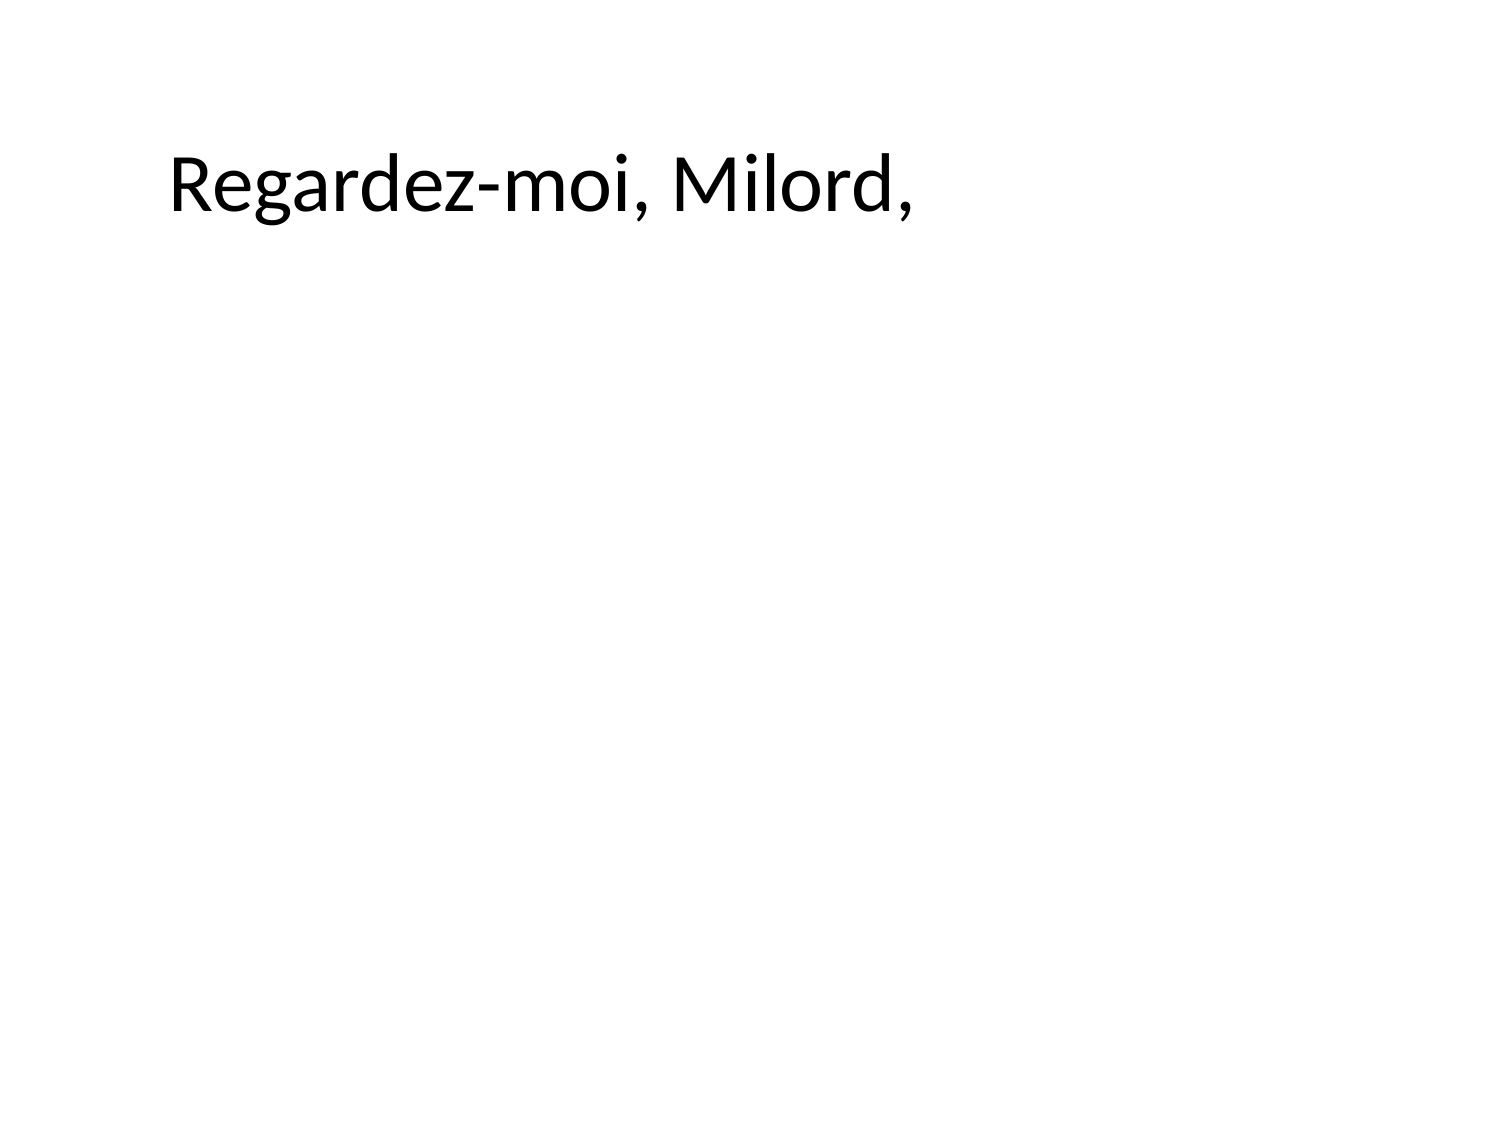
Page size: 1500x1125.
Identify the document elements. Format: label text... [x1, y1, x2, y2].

text_box Regardez-moi, Milord, [153, 120, 933, 536]
